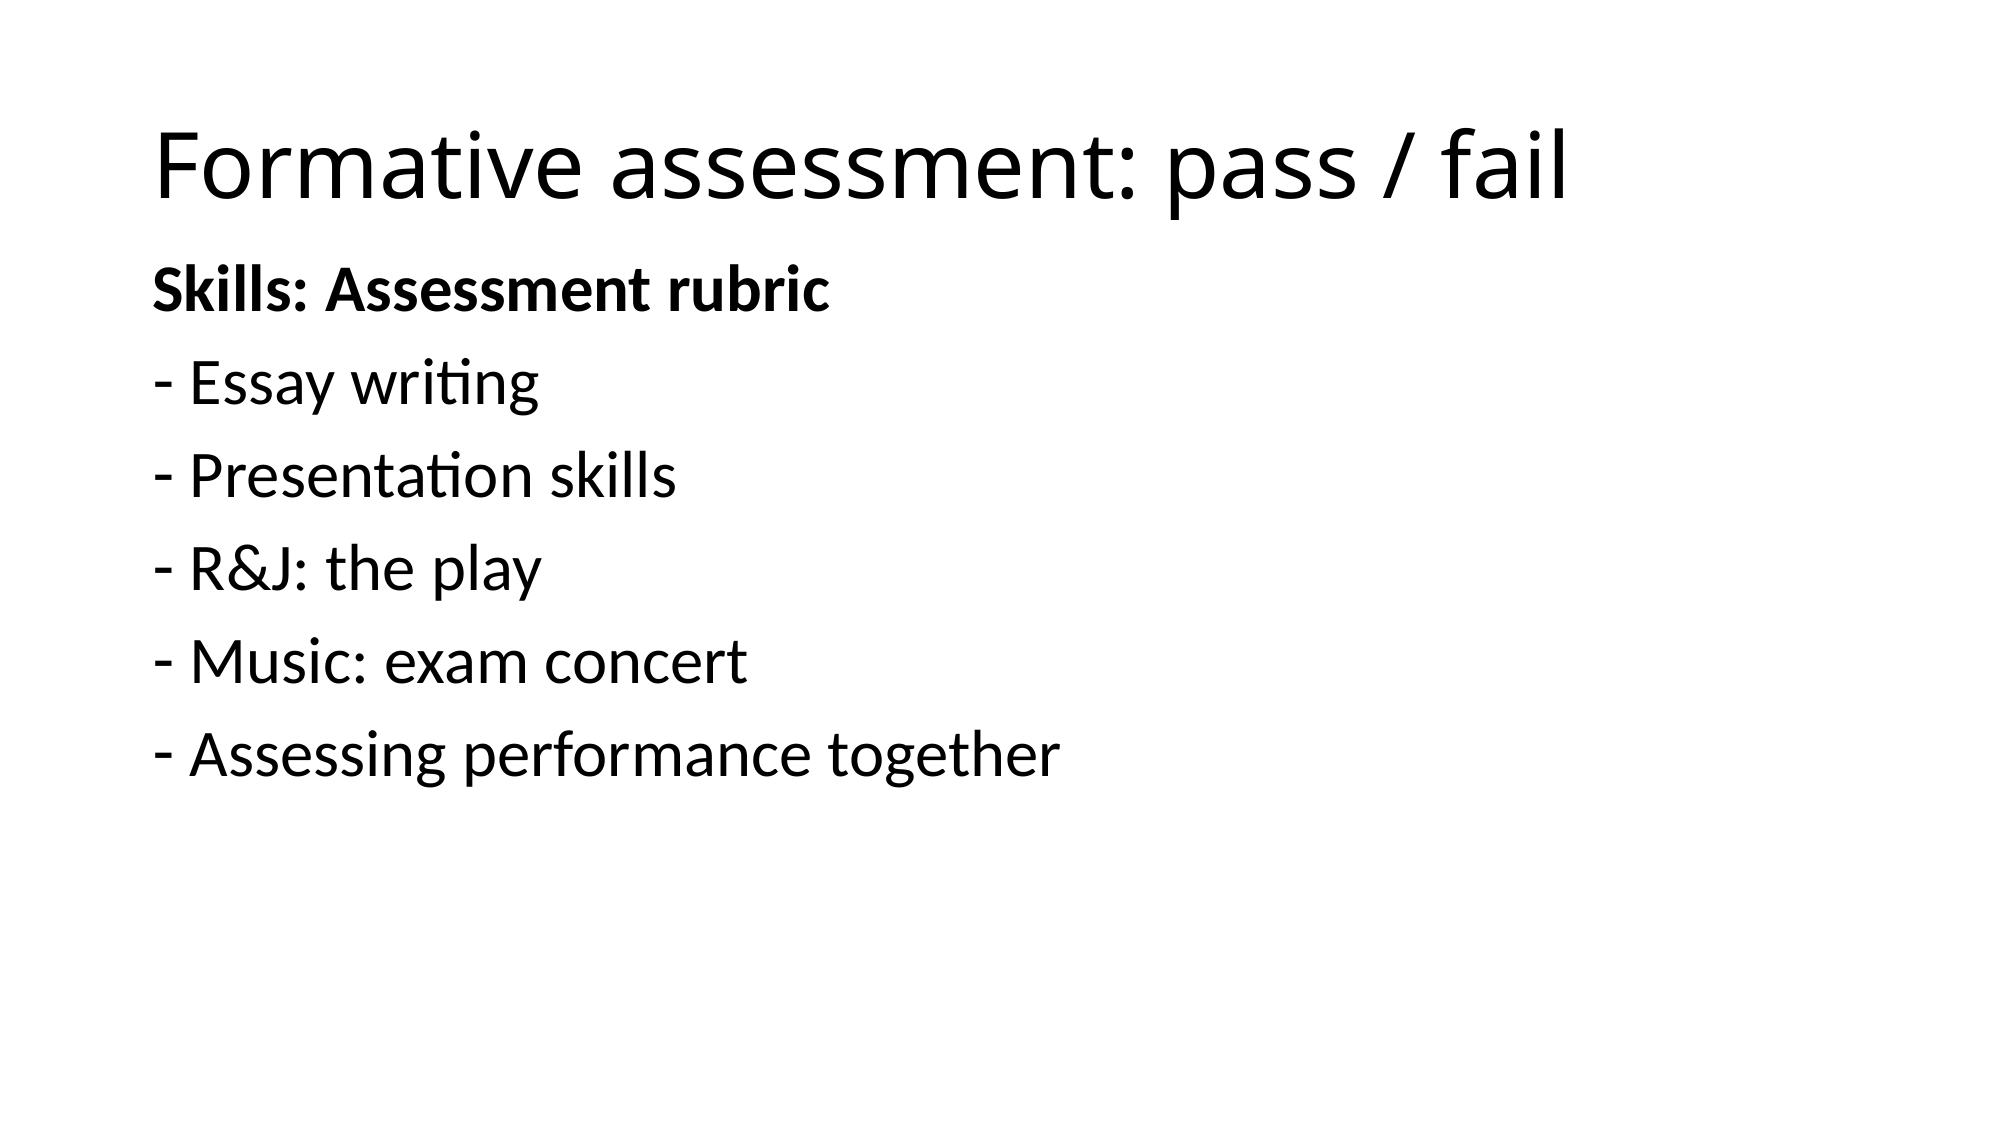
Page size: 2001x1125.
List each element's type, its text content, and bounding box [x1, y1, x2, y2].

title Formative assessment: pass / fail [137, 59, 1863, 246]
list Skills: Assessment rubric Essay writing Presentation skills R&J: the play Music: exam concert Assessing performance together [137, 246, 1863, 1065]
